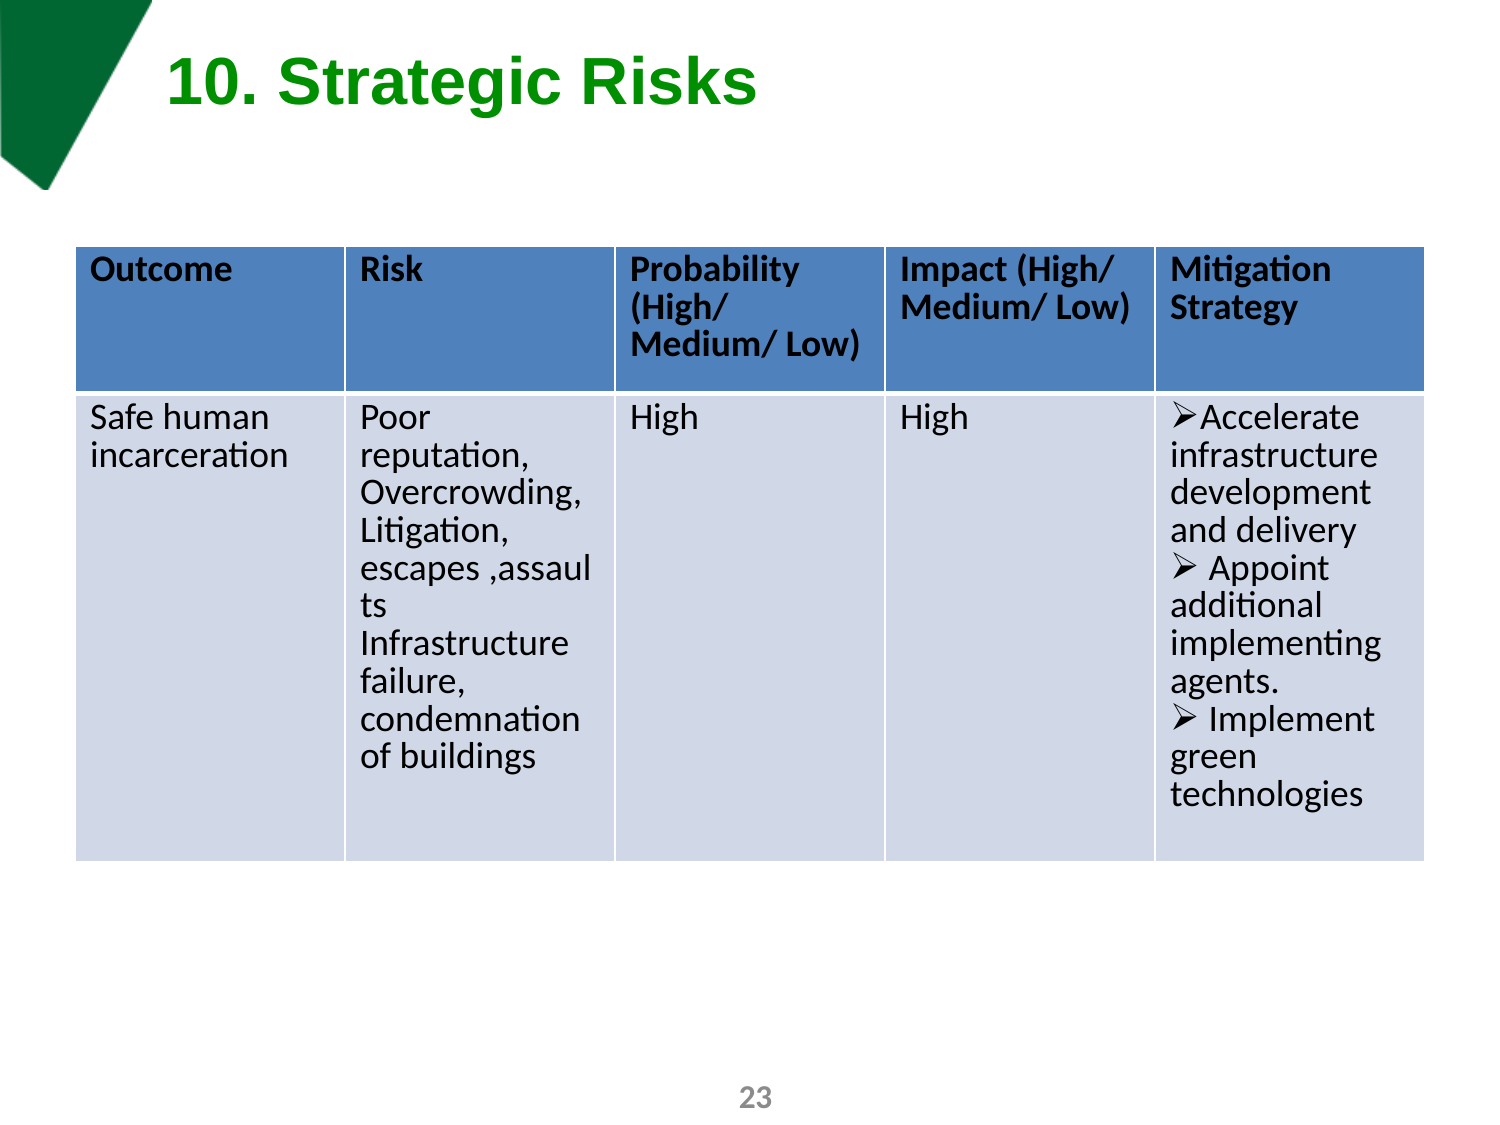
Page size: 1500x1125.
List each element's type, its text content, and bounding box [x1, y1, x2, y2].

table_header Risk [346, 247, 614, 391]
slide_number 23 [437, 1065, 788, 1125]
table_header Outcome [76, 247, 344, 391]
table_cell Safe human incarceration [76, 396, 344, 861]
table_header Impact (High/ Medium/ Low) [886, 247, 1154, 391]
text_box 10. Strategic Risks [157, 30, 1465, 126]
table_cell Accelerate infrastructure development and delivery Appoint additional implementing agents. Implement green technologies [1156, 396, 1424, 861]
table_cell High [616, 396, 884, 861]
picture [0, 0, 153, 190]
table_cell Poor reputation, Overcrowding, Litigation, escapes ,assaults Infrastructure failure, condemnation of buildings [346, 396, 614, 861]
table_header Mitigation Strategy [1156, 247, 1424, 391]
table_cell High [886, 396, 1154, 861]
table_header Probability (High/ Medium/ Low) [616, 247, 884, 391]
